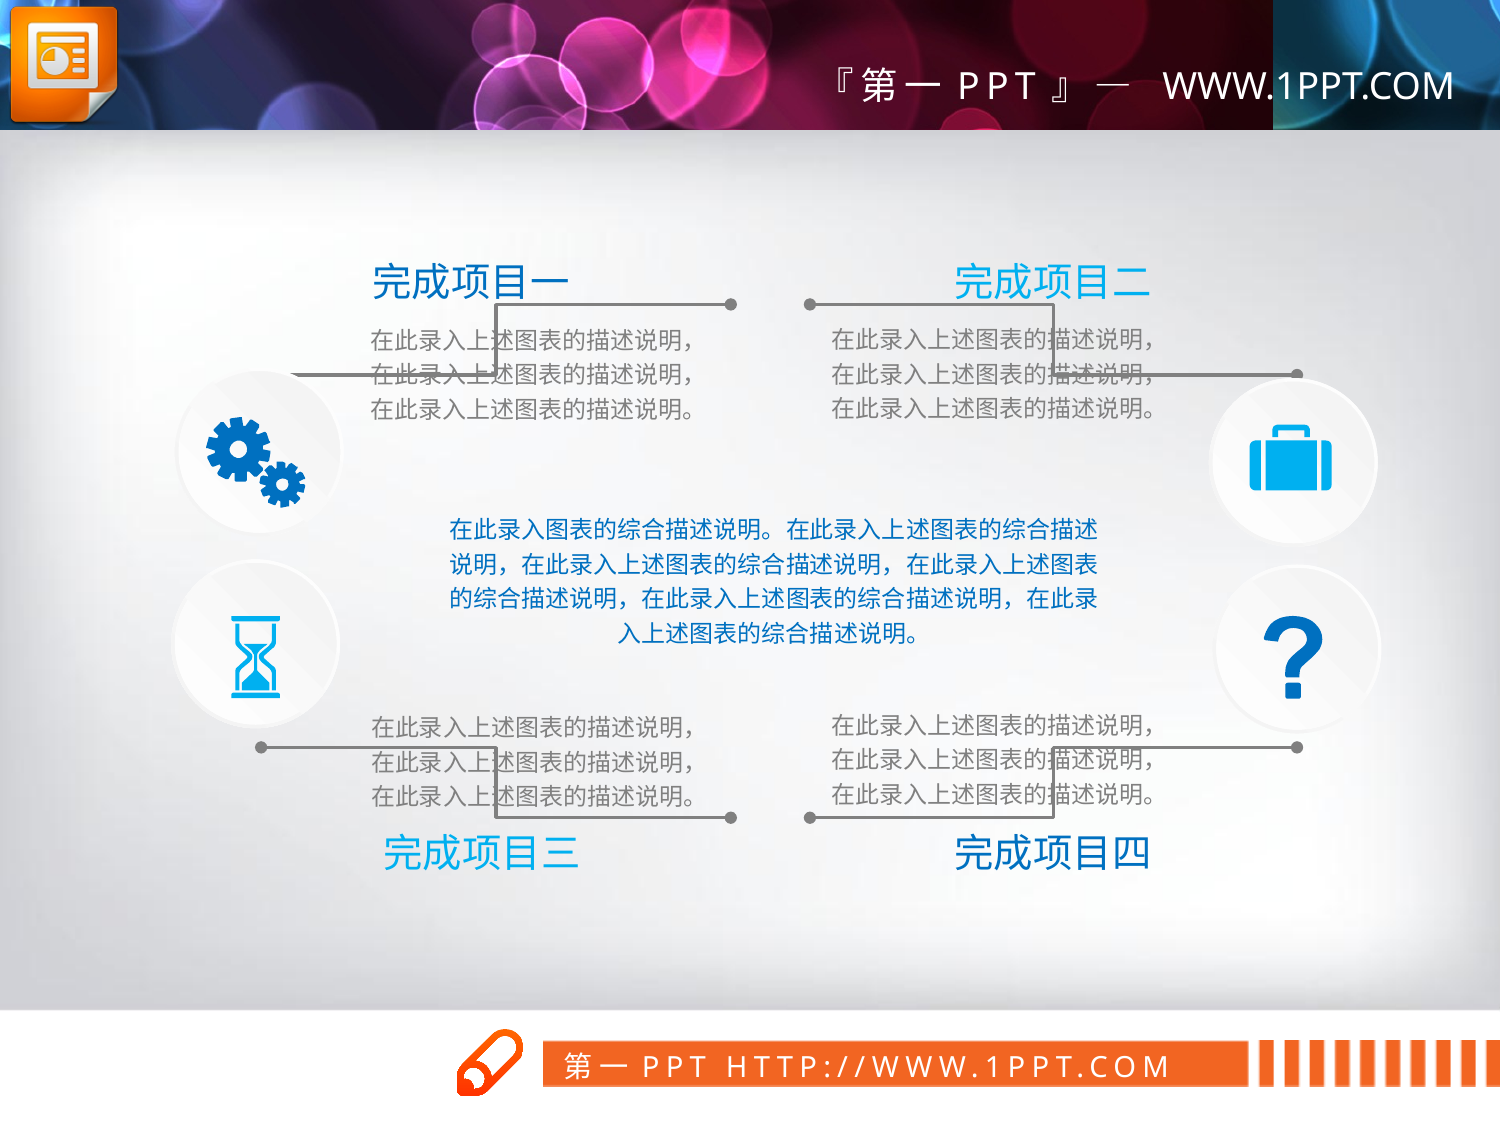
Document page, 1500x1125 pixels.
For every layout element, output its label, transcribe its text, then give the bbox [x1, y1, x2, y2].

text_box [174, 367, 344, 537]
text_box 完成项目一 [360, 251, 582, 302]
text_box 完成项目四 [942, 827, 1164, 881]
text_box 在此录入上述图表的描述说明，在此录入上述图表的描述说明，在此录入上述图表的描述说明。 [819, 385, 1190, 464]
picture [0, 0, 1500, 1012]
picture [543, 1040, 1500, 1087]
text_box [1208, 377, 1378, 548]
text_box 在此录入上述图表的描述说明，在此录入上述图表的描述说明，在此录入上述图表的描述说明。 [359, 700, 731, 746]
text_box 完成项目二 [942, 251, 1164, 302]
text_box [809, 304, 1298, 376]
text_box 在此录入上述图表的描述说明，在此录入上述图表的描述说明，在此录入上述图表的描述说明。 [358, 384, 730, 444]
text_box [260, 747, 731, 819]
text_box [809, 747, 1298, 819]
text_box 在此录入图表的综合描述说明。在此录入上述图表的综合描述说明，在此录入上述图表的综合描述说明，在此录入上述图表的综合描述说明，在此录入上述图表的综合描述说明，在此录入上述图表的综合描述说明。 [434, 504, 1114, 652]
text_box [1212, 564, 1382, 734]
text_box 完成项目三 [371, 827, 593, 881]
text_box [170, 559, 341, 729]
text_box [260, 304, 731, 376]
text_box 在此录入上述图表的描述说明，在此录入上述图表的描述说明，在此录入上述图表的描述说明。 [819, 698, 1190, 745]
